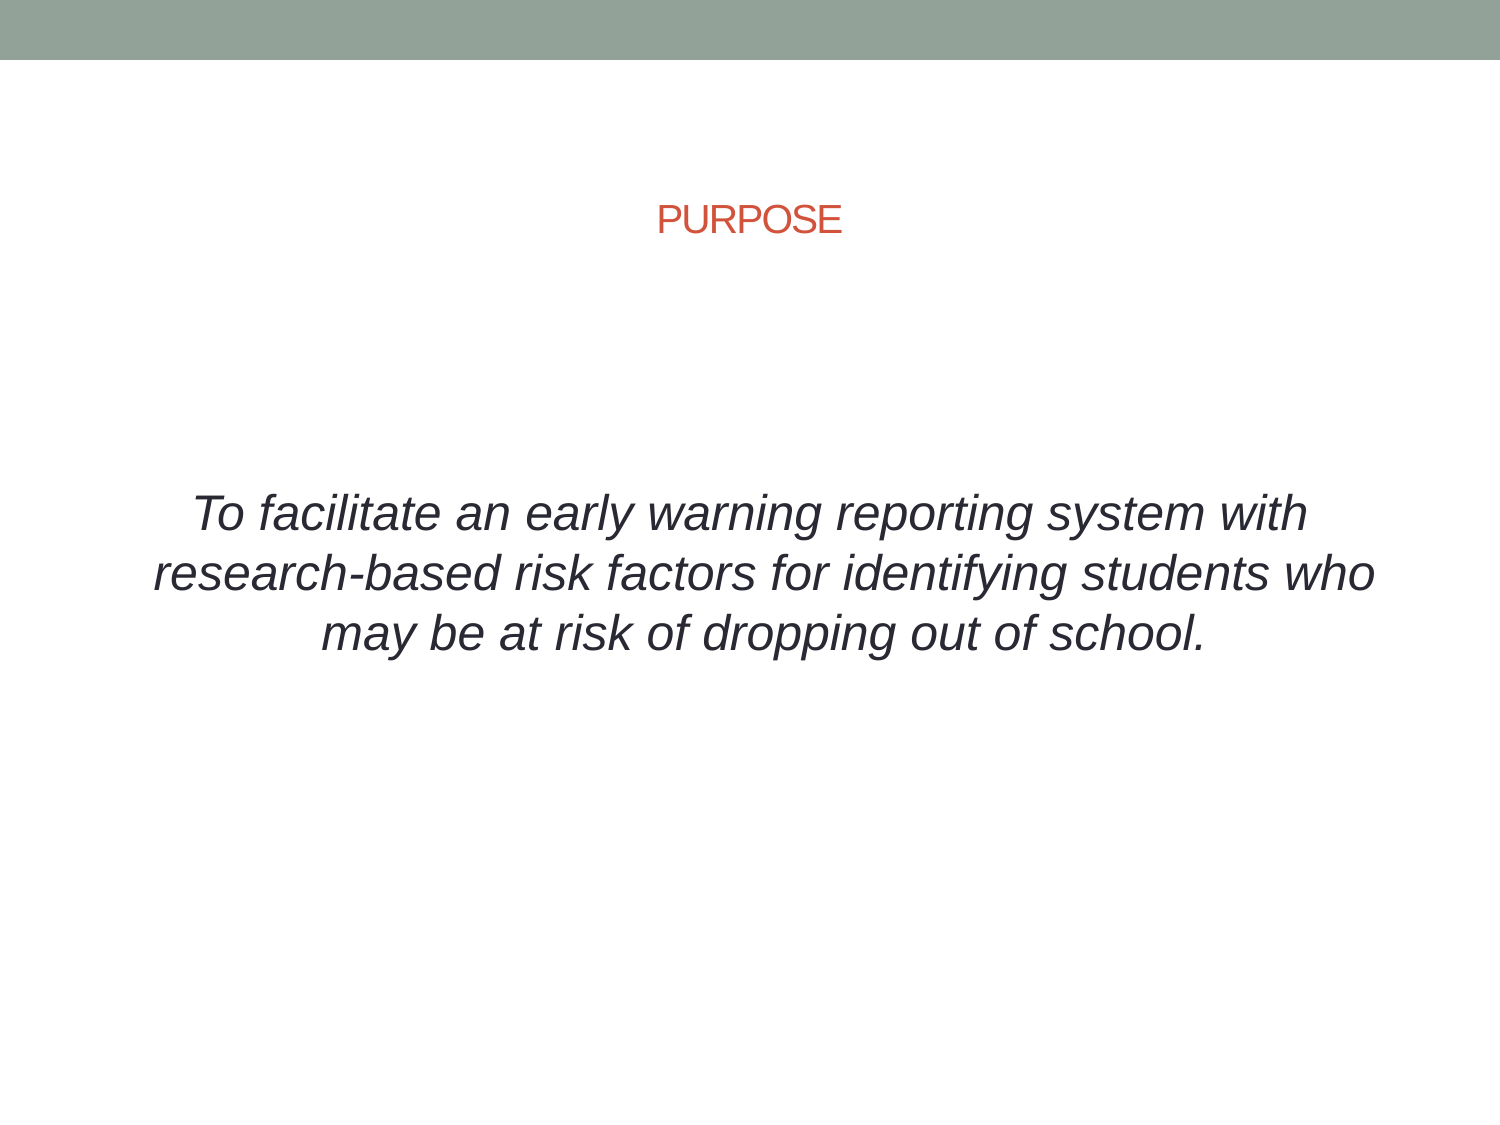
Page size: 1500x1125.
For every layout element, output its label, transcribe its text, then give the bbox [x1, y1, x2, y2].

title PURPOSE [75, 87, 1425, 250]
list To facilitate an early warning reporting system with research-based risk factors for identifying students who may be at risk of dropping out of school. [75, 262, 1425, 913]
